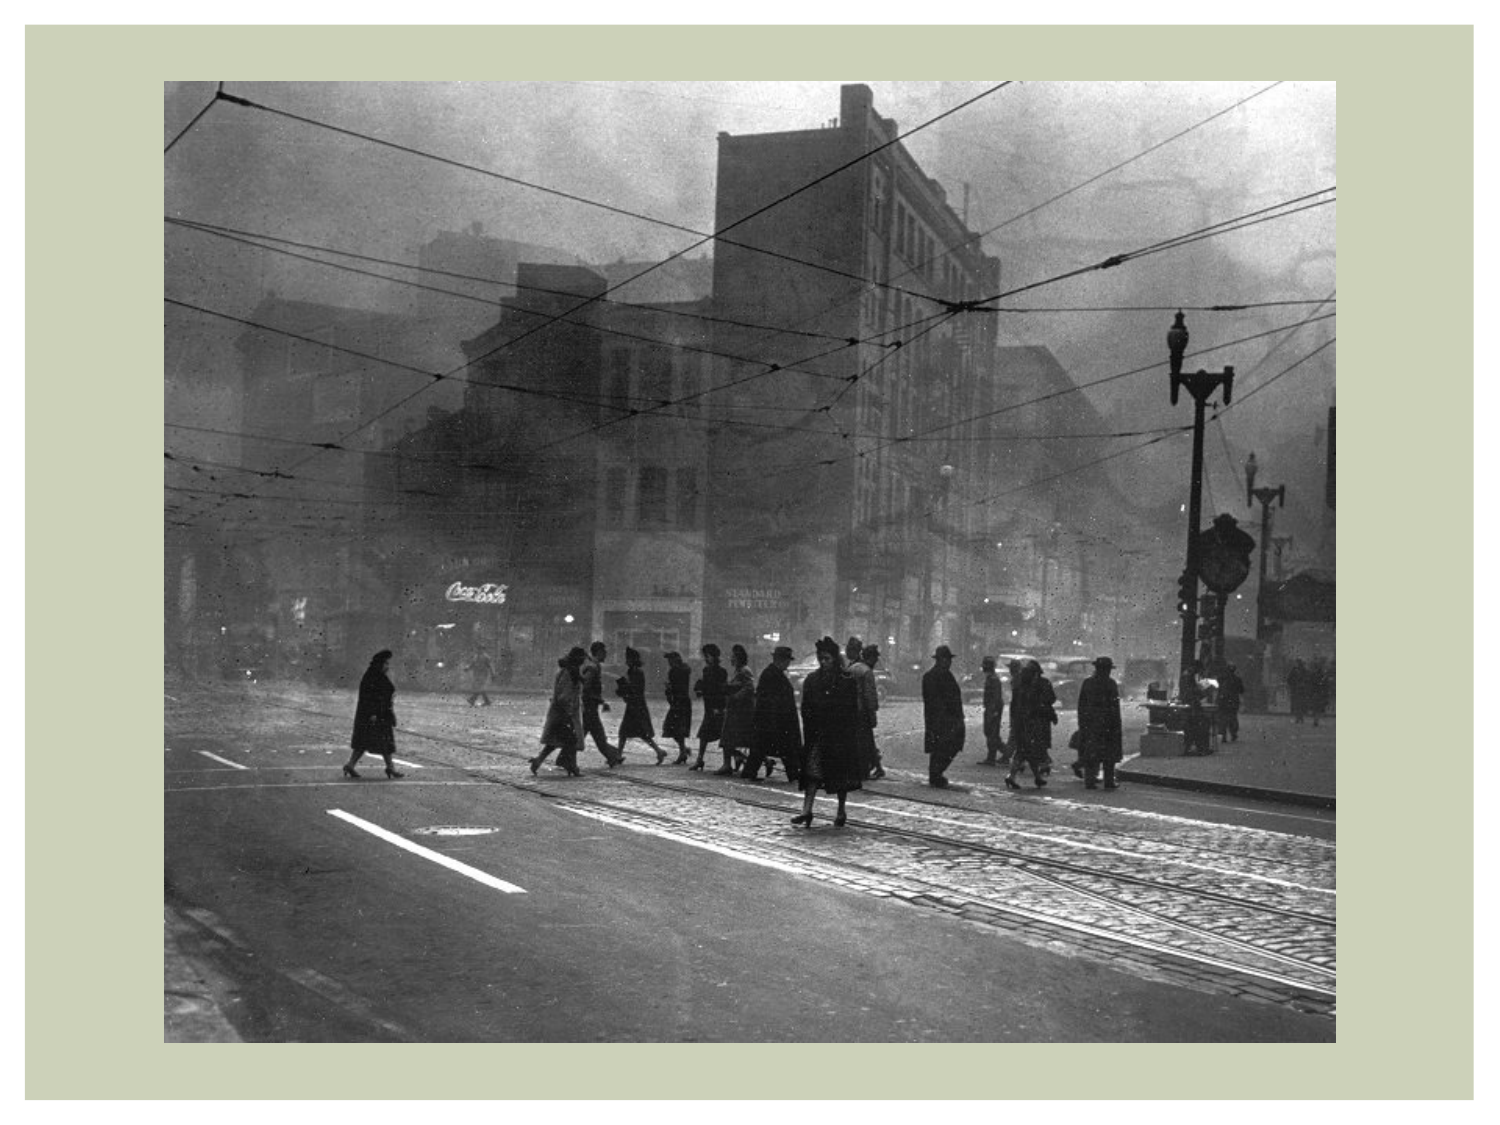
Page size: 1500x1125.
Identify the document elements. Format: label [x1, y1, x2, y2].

picture [163, 81, 1337, 1044]
